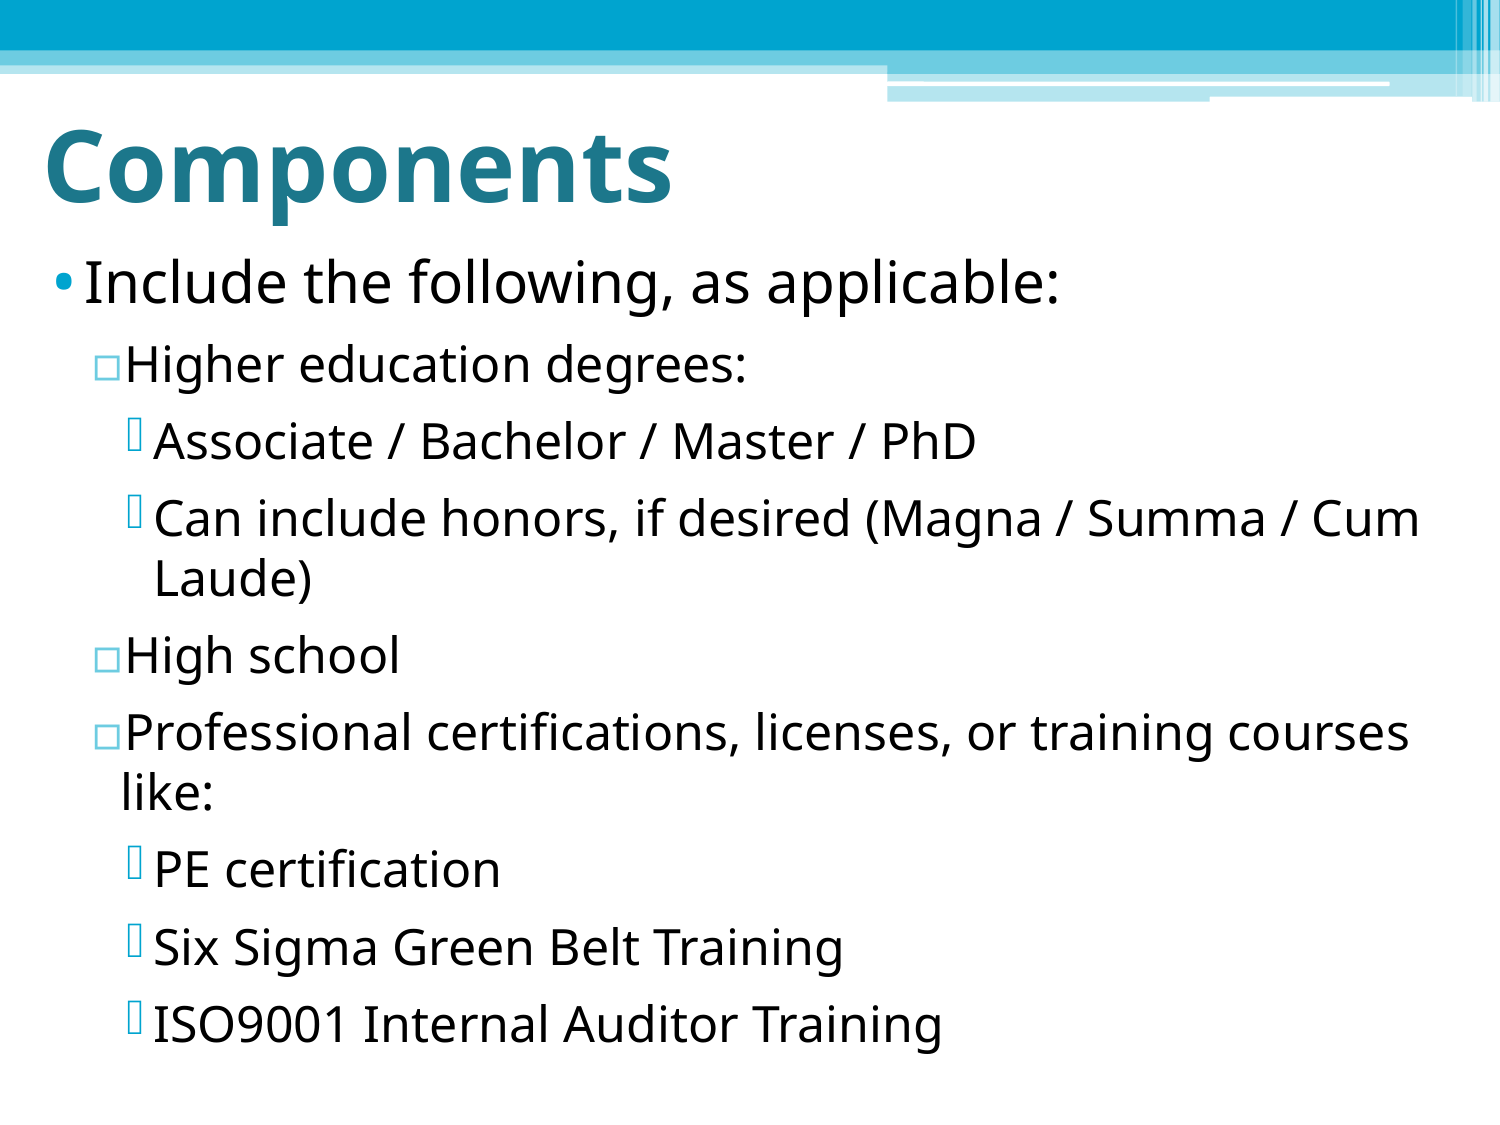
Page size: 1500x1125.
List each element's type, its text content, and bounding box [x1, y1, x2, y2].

list Include the following, as applicable: Higher education degrees: Associate / Bachelor / Master / PhD Can include honors, if desired (Magna / Summa / Cum Laude) High school Professional certifications, licenses, or training courses like: PE certification Six Sigma Green Belt Training ISO9001 Internal Auditor Training [24, 237, 1475, 1063]
title Components [27, 87, 1378, 238]
